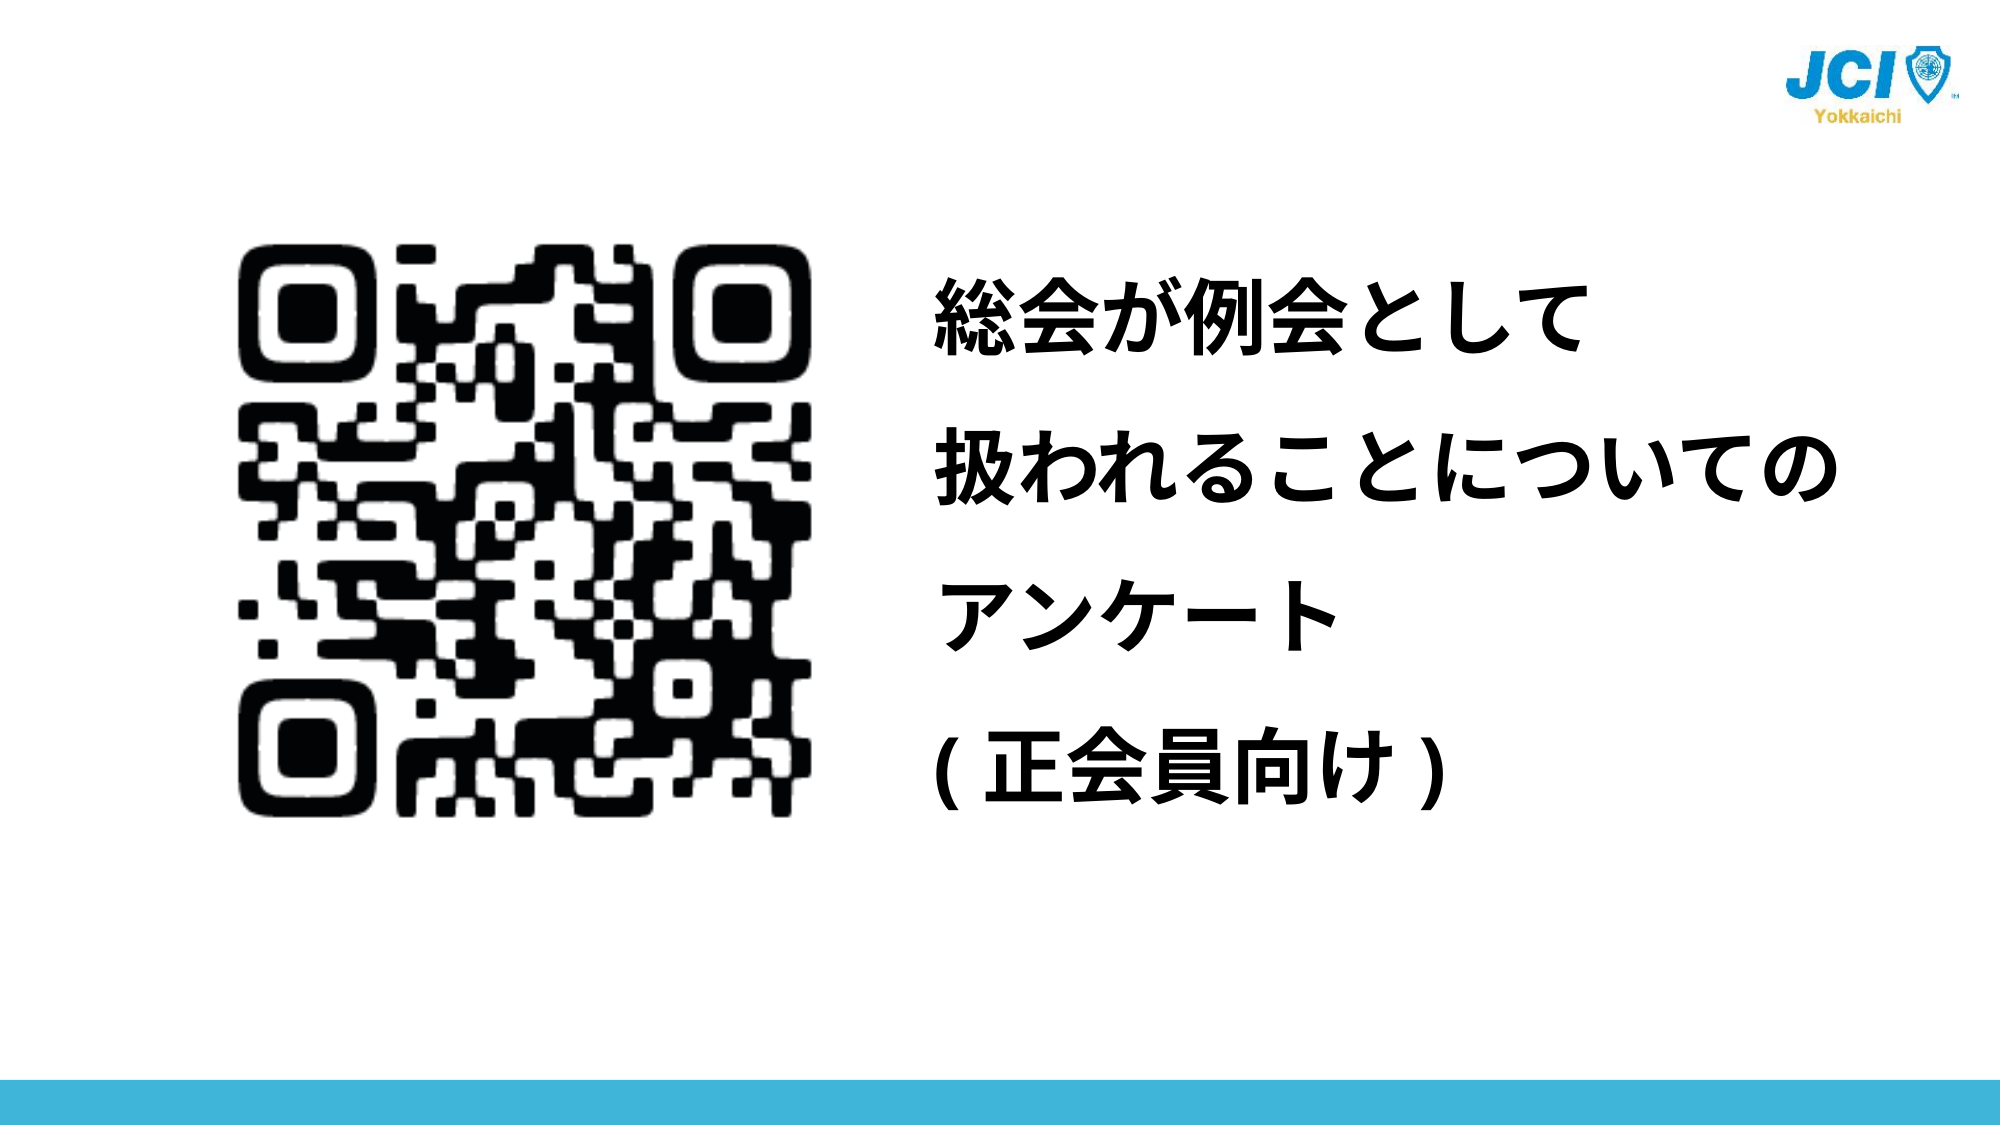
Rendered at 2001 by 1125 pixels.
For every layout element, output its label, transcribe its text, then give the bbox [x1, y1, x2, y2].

picture [1784, 45, 1961, 124]
text_box 総会が例会として 扱われることについての アンケート (正会員向け) [919, 207, 1858, 822]
picture [170, 176, 882, 887]
